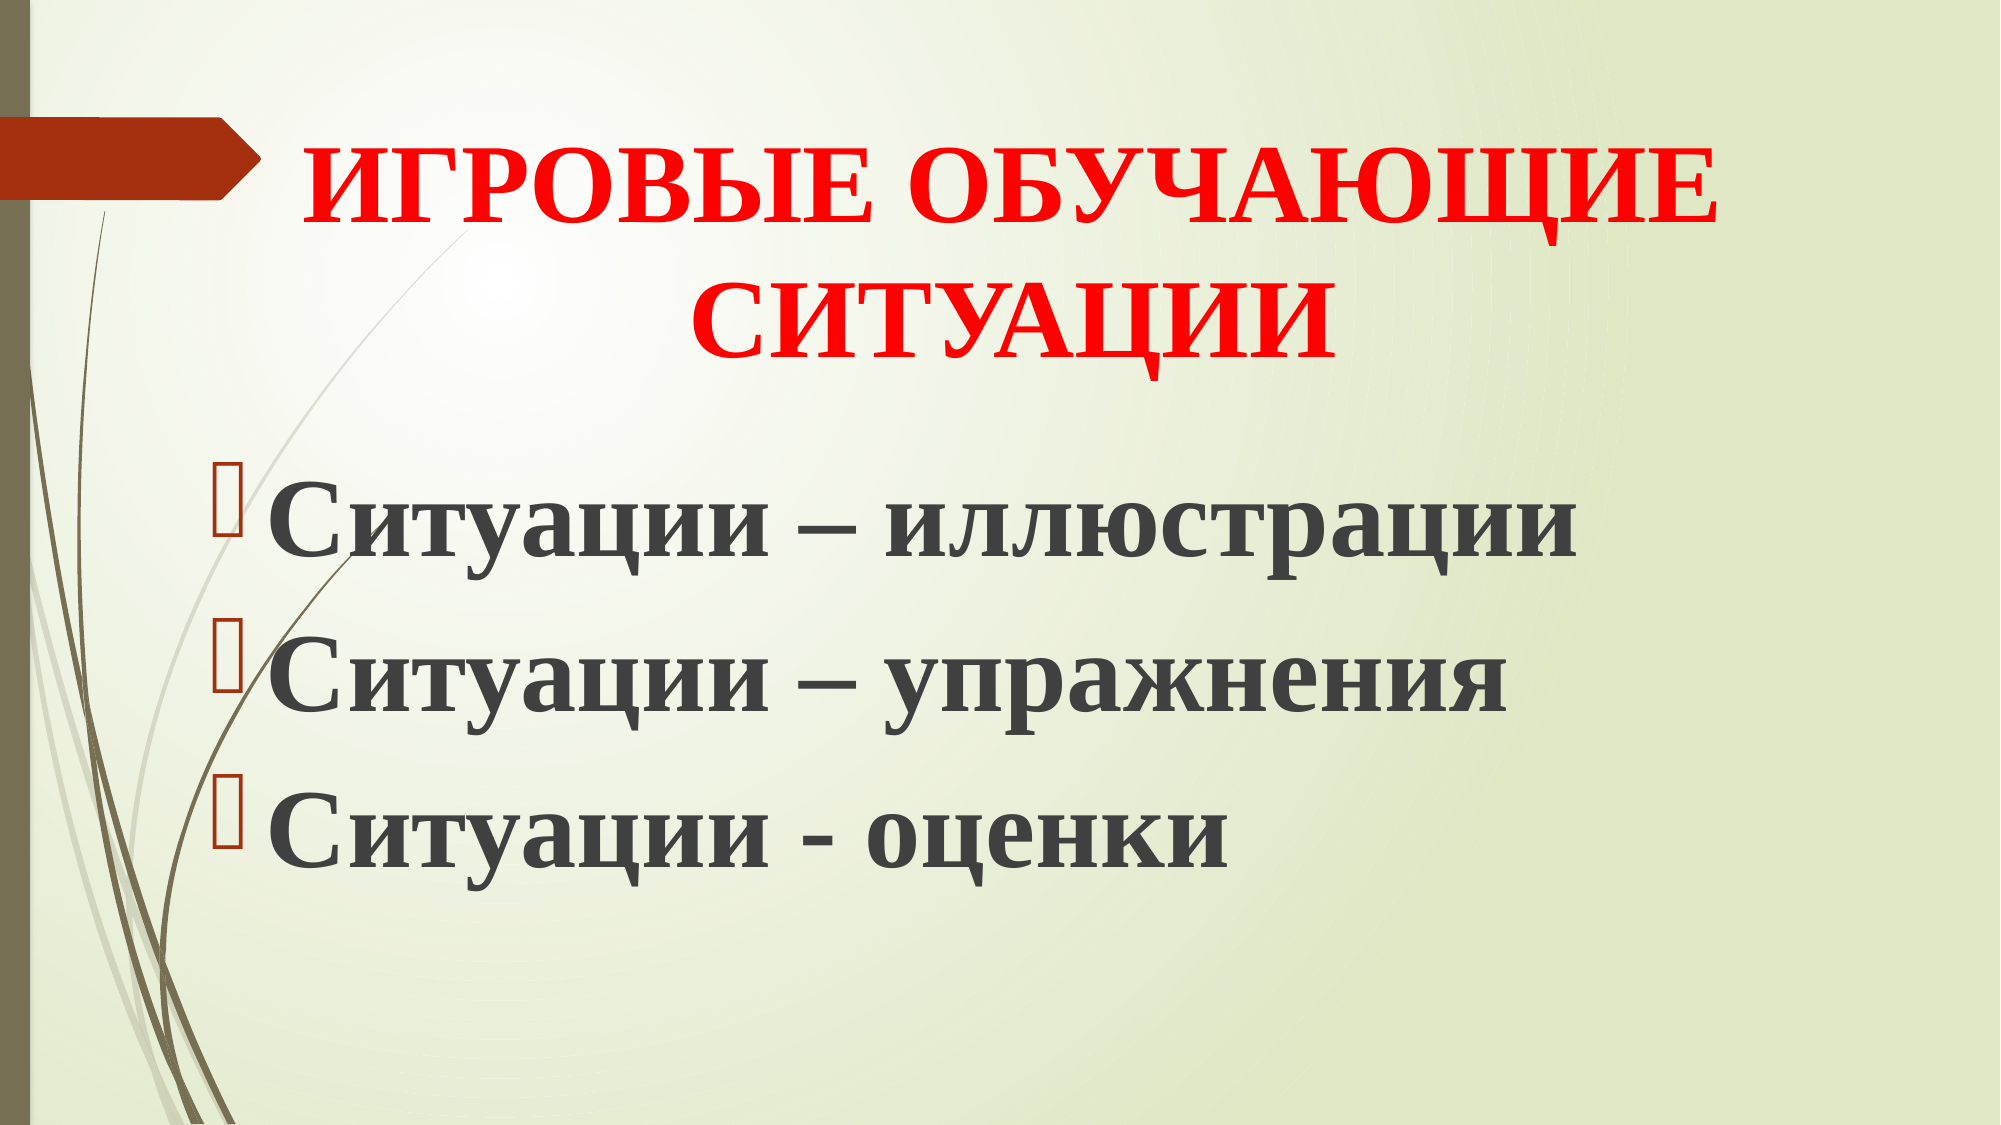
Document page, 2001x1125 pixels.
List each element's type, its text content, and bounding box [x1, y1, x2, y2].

title ИГРОВЫЕ ОБУЧАЮЩИЕ СИТУАЦИИ [138, 102, 1888, 392]
list Ситуации – иллюстрации Ситуации – упражнения Ситуации - оценки [194, 436, 1888, 970]
